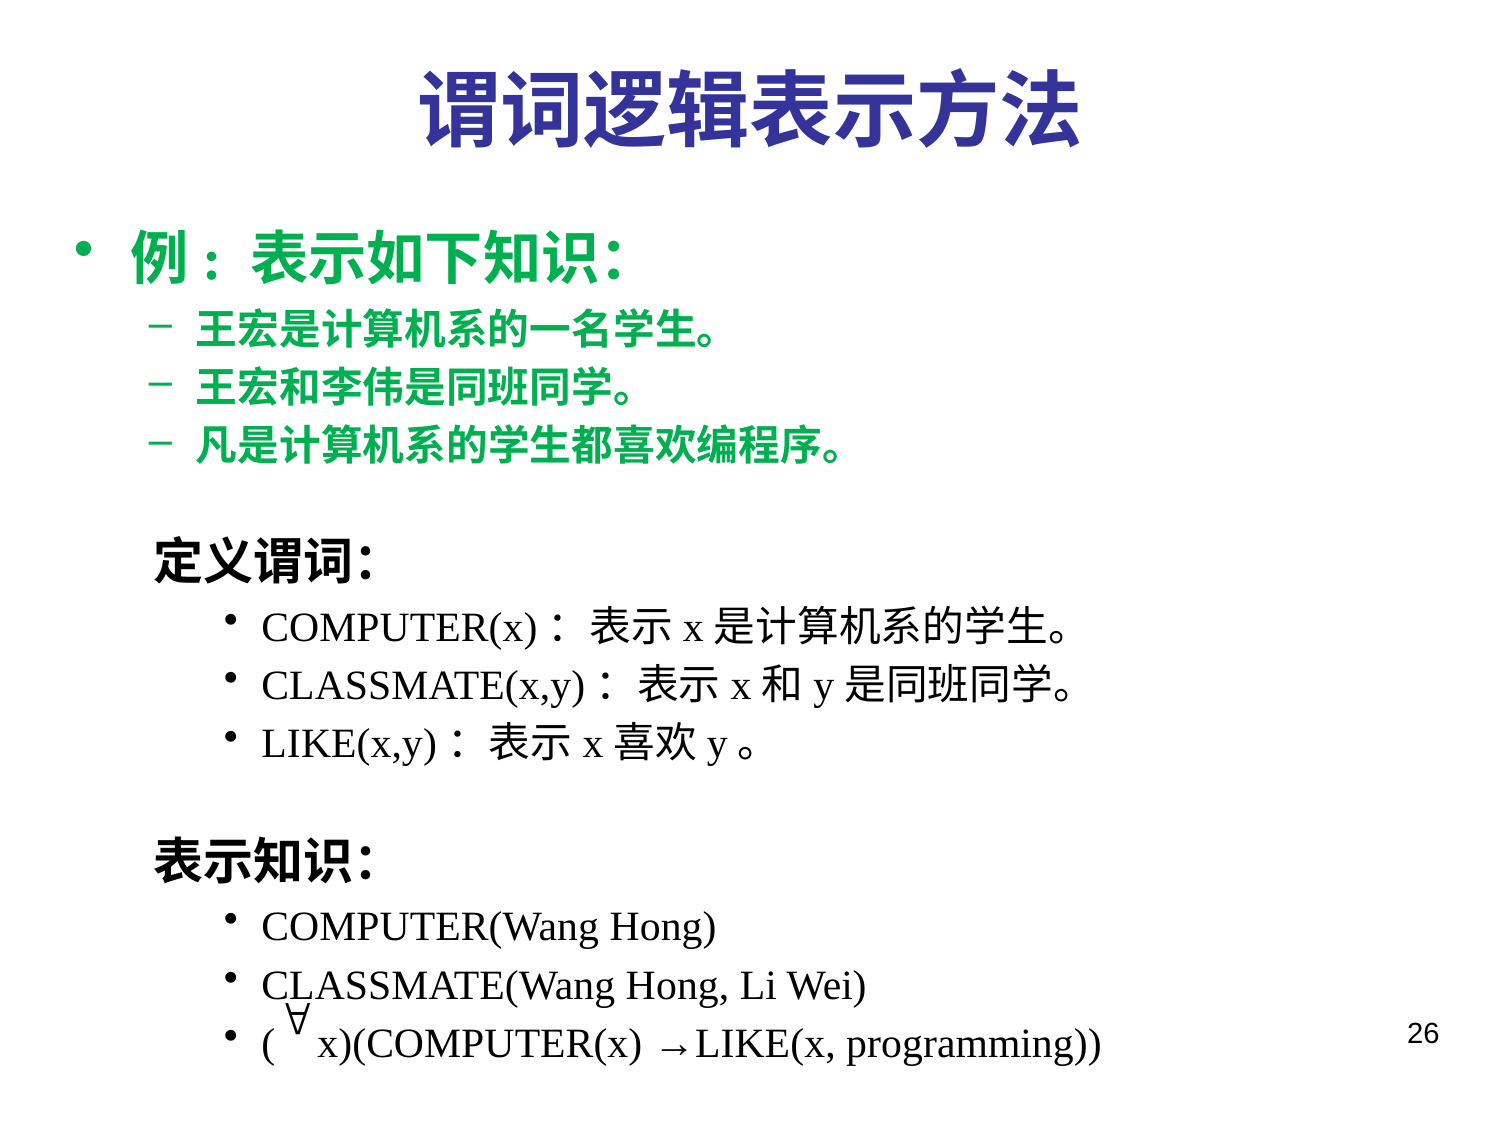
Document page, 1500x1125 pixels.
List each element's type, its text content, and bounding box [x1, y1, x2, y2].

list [271, 993, 319, 1045]
slide_number 26 [1104, 1006, 1455, 1085]
title 谓词逻辑表示方法 [75, 45, 1425, 169]
list 例: 表示如下知识： 王宏是计算机系的一名学生。 王宏和李伟是同班同学。 凡是计算机系的学生都喜欢编程序。 定义谓词： COMPUTER(x)：表示x是计算机系的学生。 CLASSMATE(x,y)：表示x和y是同班同学。 LIKE(x,y)：表示x喜欢y。 表示知识： COMPUTER(Wang Hong) CLASSMATE(Wang Hong, Li Wei) ( x)(COMPUTER(x) →LIKE(x, programming)) [58, 154, 1353, 1077]
